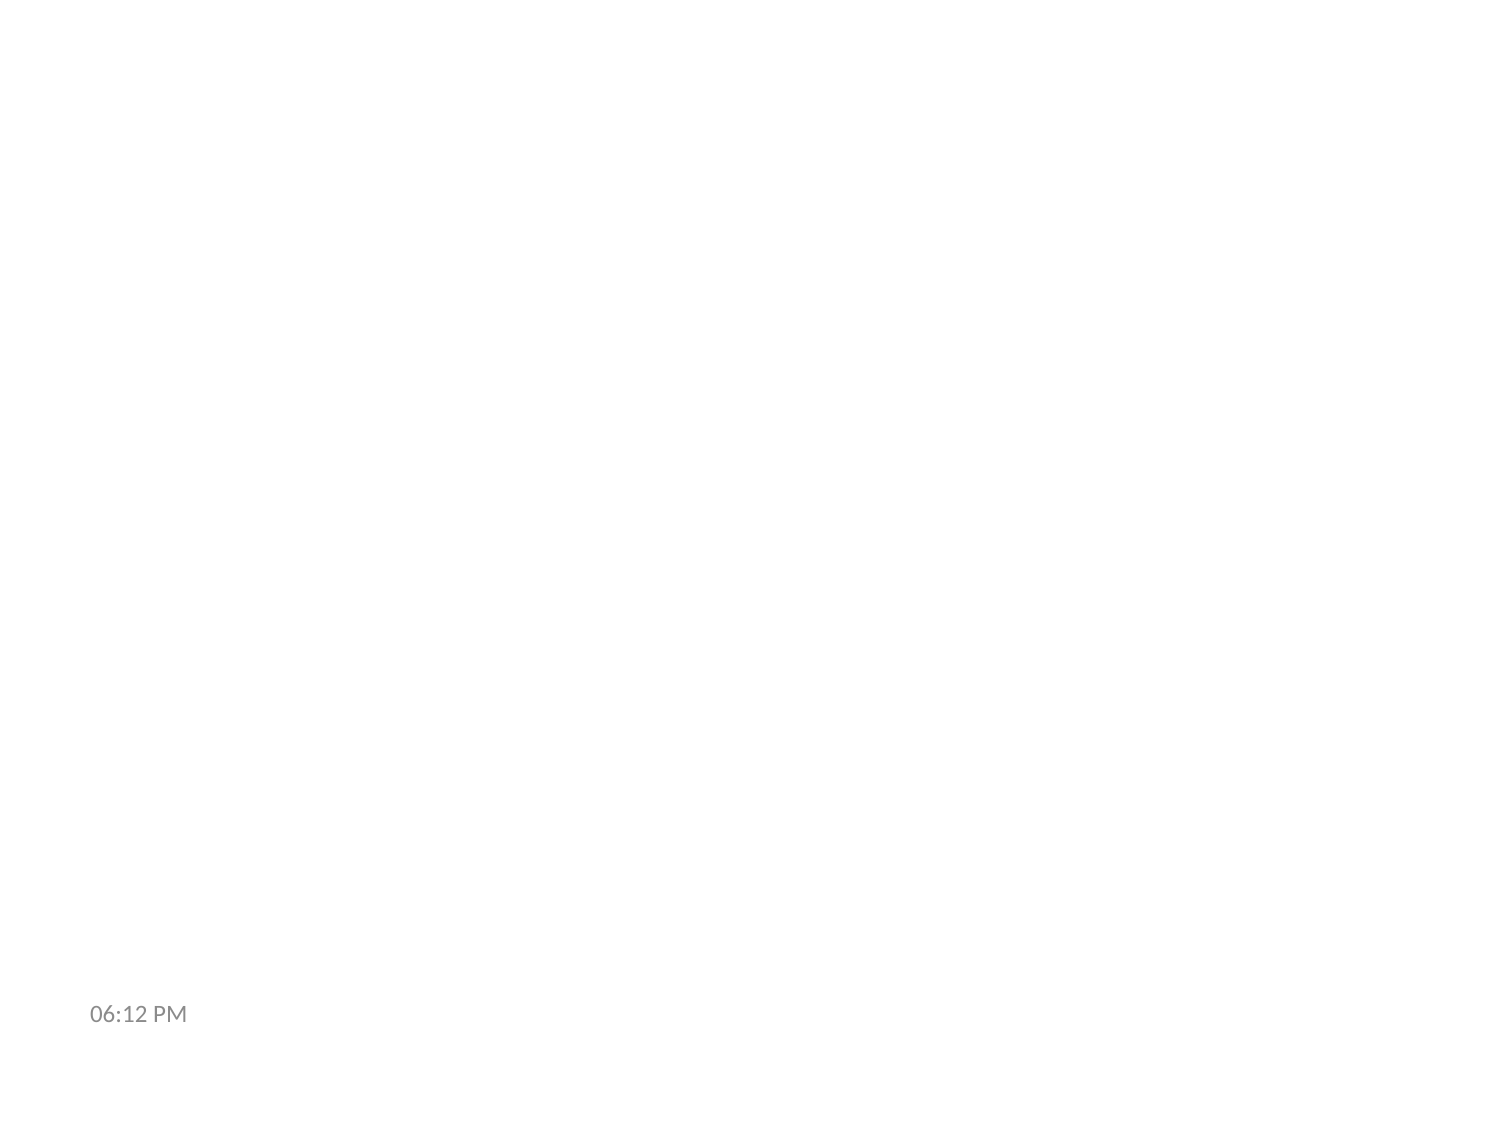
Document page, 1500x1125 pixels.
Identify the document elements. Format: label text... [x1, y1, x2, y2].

text_box 3:35 PM [75, 982, 425, 1043]
